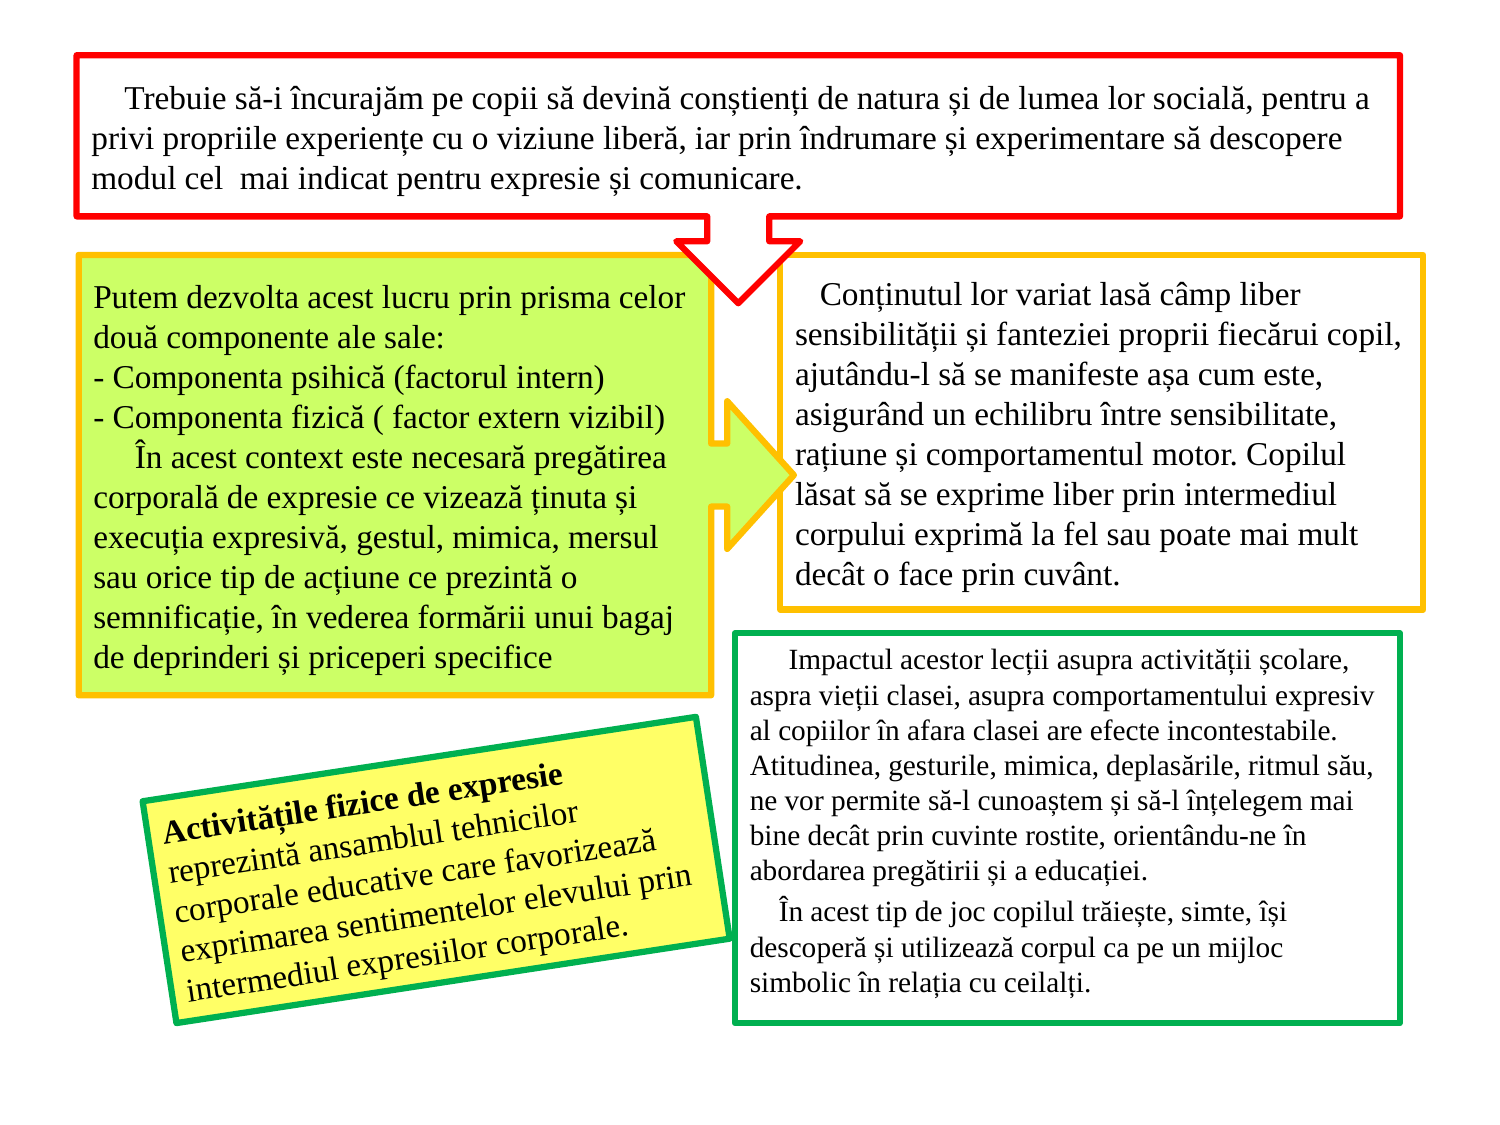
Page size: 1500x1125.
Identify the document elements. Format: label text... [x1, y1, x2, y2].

text_box Conținutul lor variat lasă câmp liber sensibilității și fanteziei proprii fiecărui copil, ajutându-l să se manifeste așa cum este, asigurând un echilibru între sensibilitate, rațiune și comportamentul motor. Copilul lăsat să se exprime liber prin intermediul corpului exprimă la fel sau poate mai mult decât o face prin cuvânt. [778, 253, 1425, 612]
text_box Trebuie să-i încurajăm pe copii să devină conștienți de natura și de lumea lor socială, pentru a privi propriile experiențe cu o viziune liberă, iar prin îndrumare și experimentare să descopere modul cel mai indicat pentru expresie și comunicare. [74, 53, 1403, 306]
text_box Putem dezvolta acest lucru prin prisma celor două componente ale sale: - Componenta psihică (factorul intern) - Componenta fizică ( factor extern vizibil) În acest context este necesară pregătirea corporală de expresie ce vizează ținuta și execuția expresivă, gestul, mimica, mersul sau orice tip de acțiune ce prezintă o semnificație, în vederea formării unui bagaj de deprinderi și priceperi specifice [76, 252, 796, 698]
text_box Impactul acestor lecții asupra activității școlare, aspra vieții clasei, asupra comportamentului expresiv al copiilor în afara clasei are efecte incontestabile. Atitudinea, gesturile, mimica, deplasările, ritmul său, ne vor permite să-l cunoaștem și să-l înțelegem mai bine decât prin cuvinte rostite, orientându-ne în abordarea pregătirii și a educației. În acest tip de joc copilul trăiește, simte, își descoperă și utilizează corpul ca pe un mijloc simbolic în relația cu ceilalți. [733, 631, 1402, 1025]
text_box Activitățile fizice de expresie reprezintă ansamblul tehnicilor corporale educative care favorizează exprimarea sentimentelor elevului prin intermediul expresiilor corporale. [140, 714, 732, 1026]
